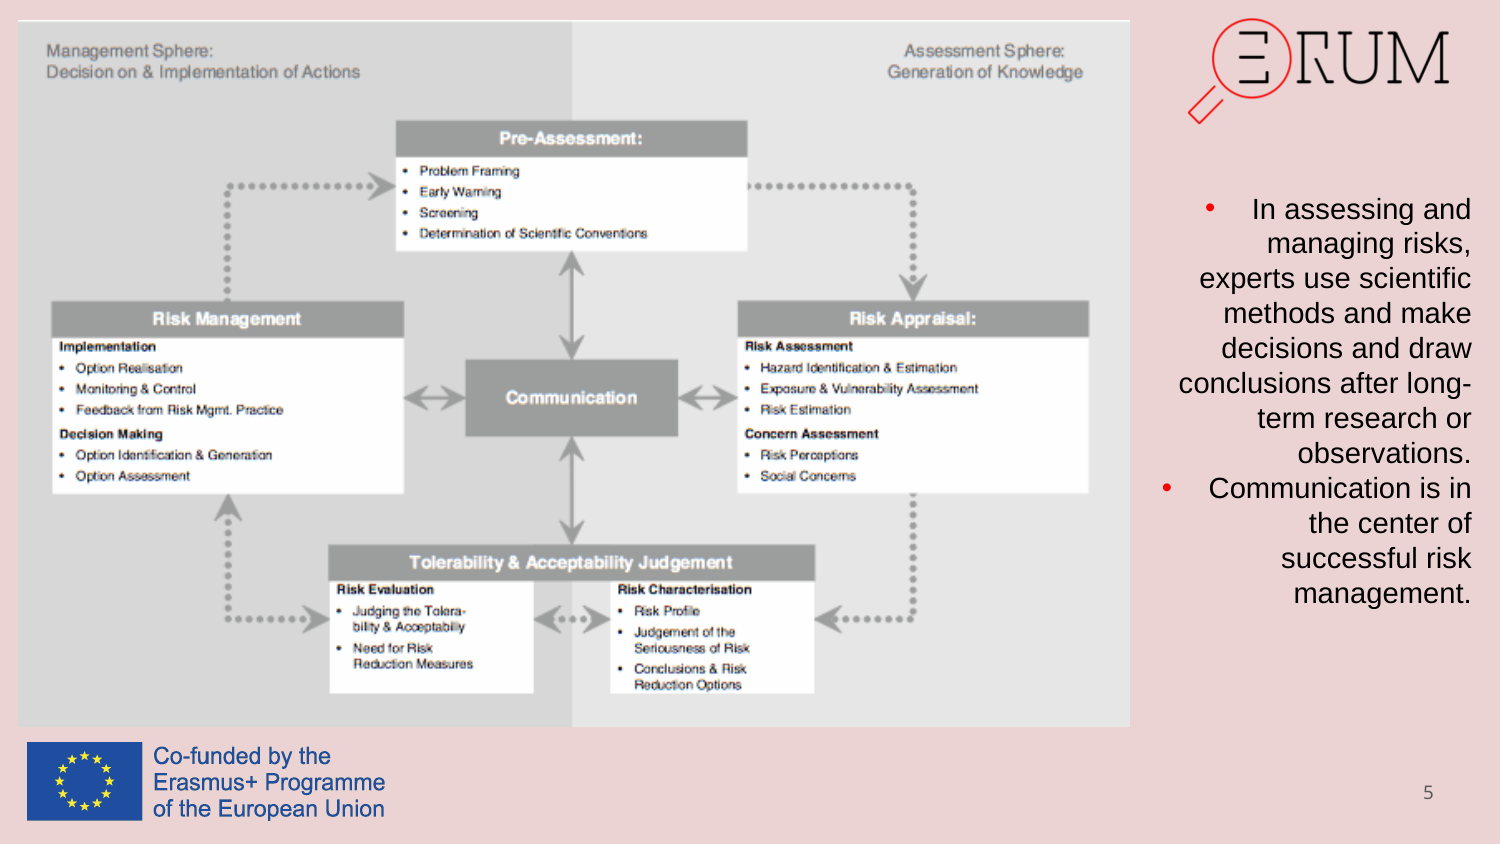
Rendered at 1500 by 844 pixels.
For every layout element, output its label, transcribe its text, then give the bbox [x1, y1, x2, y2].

picture [1136, 0, 1500, 137]
picture [27, 742, 385, 821]
slide_number 5 [1358, 761, 1449, 826]
text_box In assessing and managing risks, experts use scientific methods and make decisions and draw conclusions after long-term research or observations. Communication is in the center of successful risk management. [1133, 182, 1487, 617]
picture [18, 20, 1130, 728]
